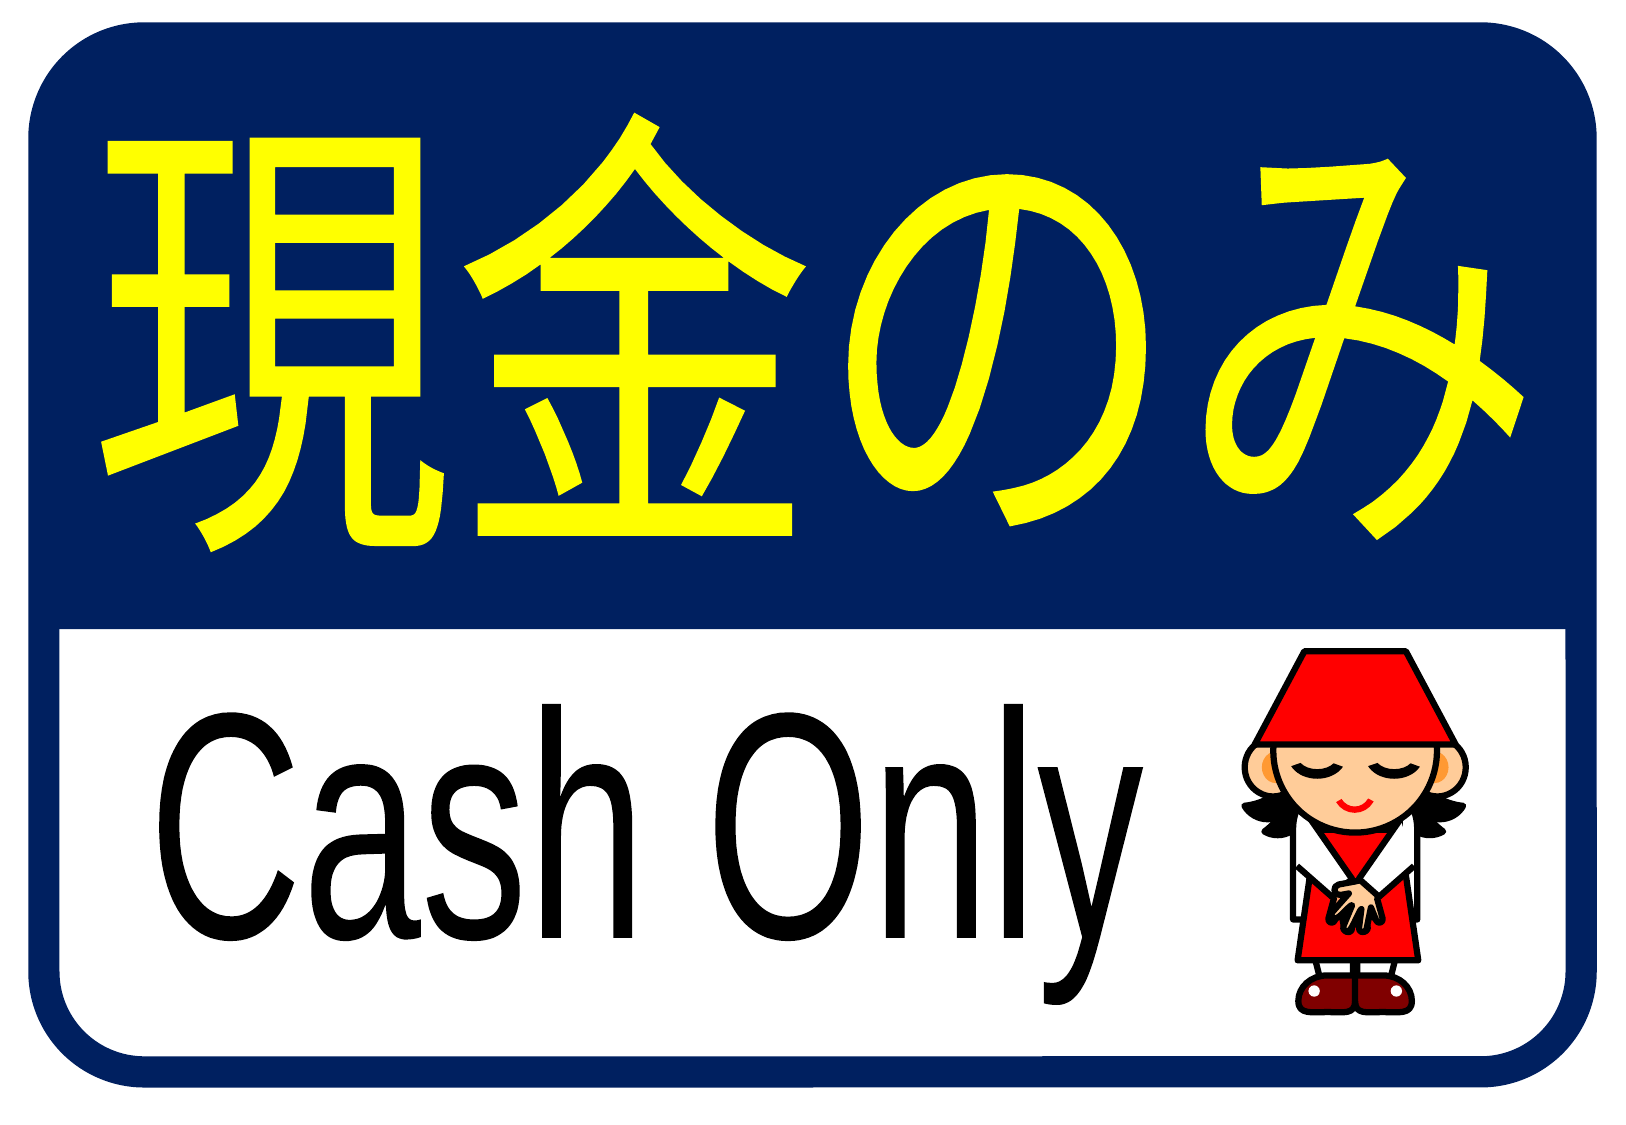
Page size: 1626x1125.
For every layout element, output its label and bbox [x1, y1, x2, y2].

text_box [1465, 35, 1584, 155]
text_box [1244, 651, 1466, 1013]
text_box [41, 35, 1584, 632]
text_box [41, 630, 1584, 1075]
text_box [41, 35, 160, 154]
